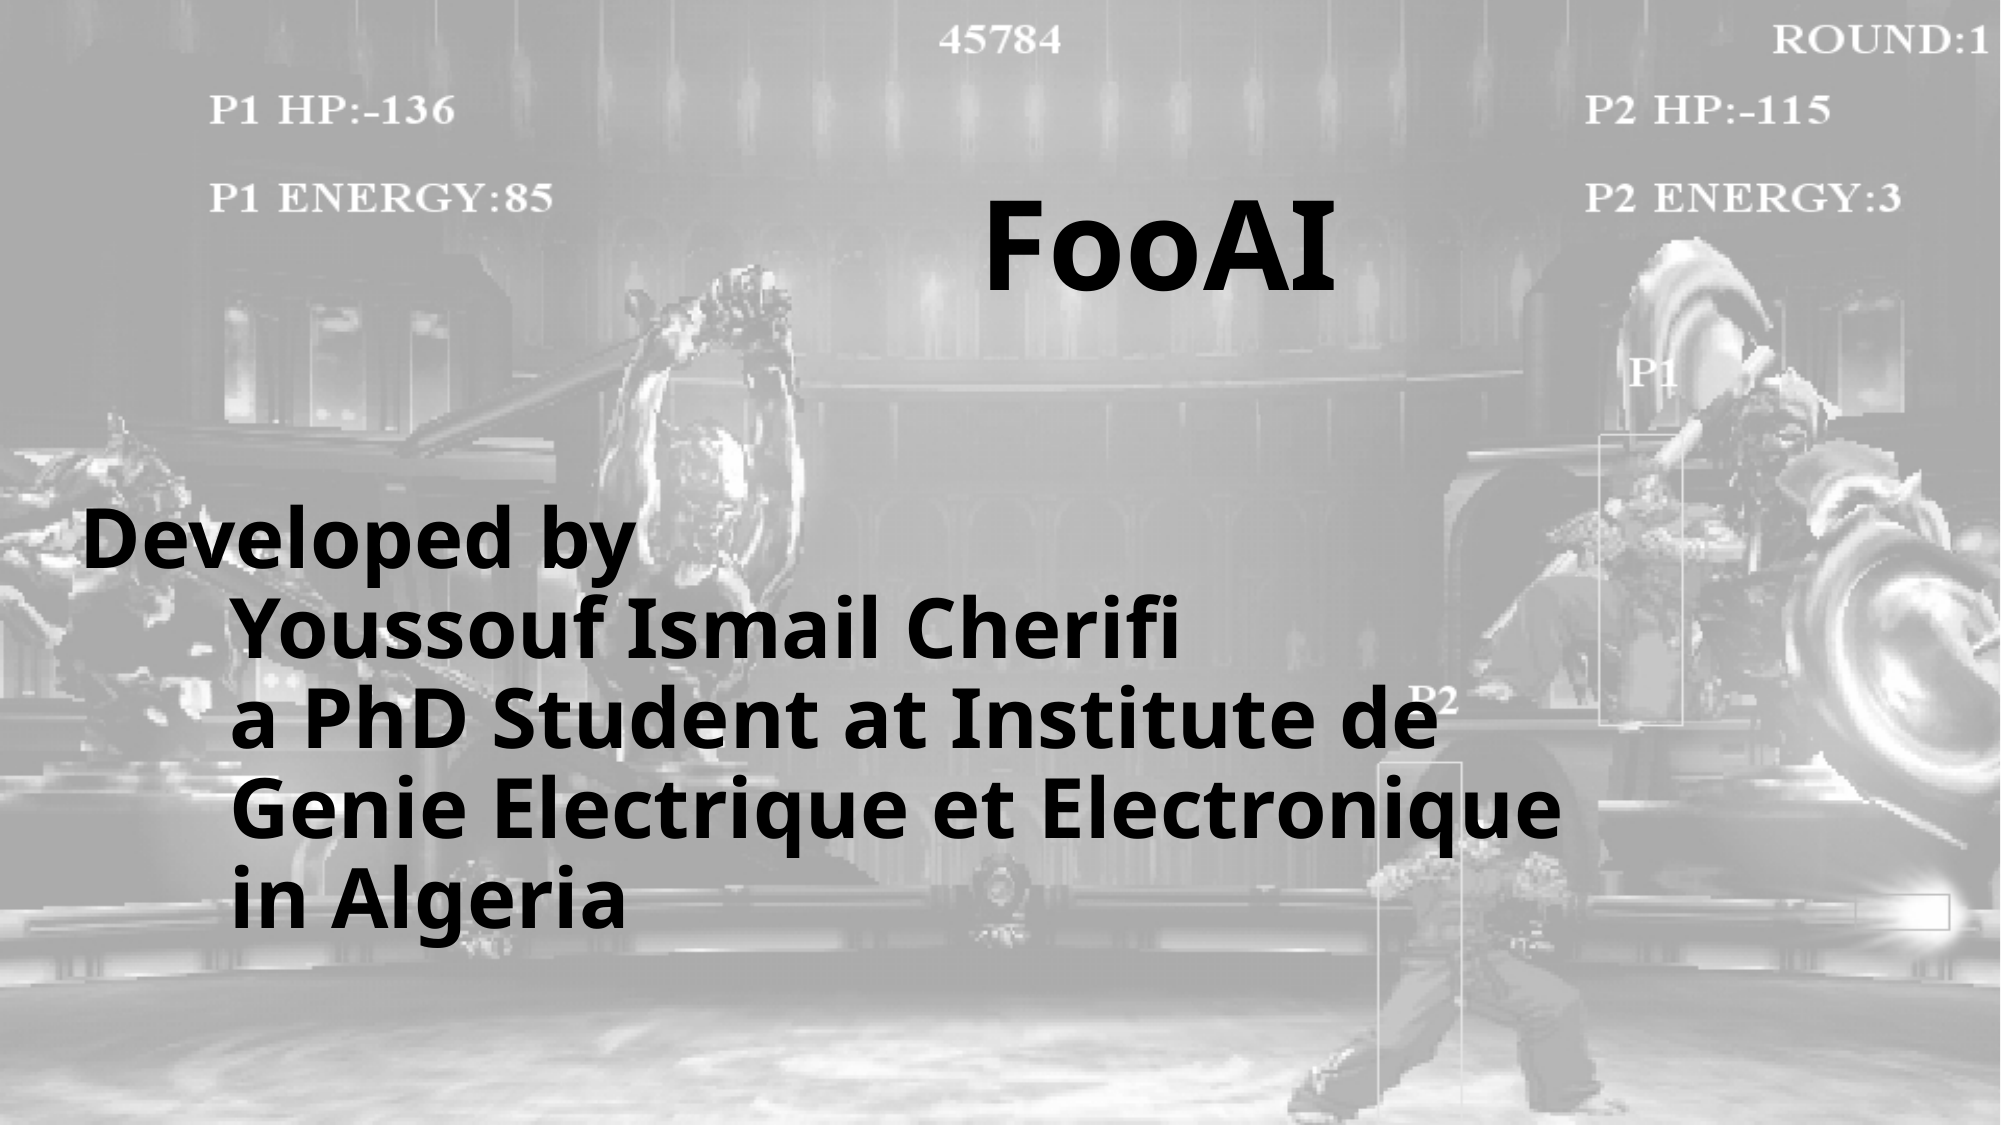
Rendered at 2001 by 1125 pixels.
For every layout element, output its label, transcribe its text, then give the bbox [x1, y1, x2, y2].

title FooAI Developed by Youssouf Ismail Cherifi a PhD Student at Institute de Genie Electrique et Electronique in Algeria [64, 1, 1940, 1125]
picture [0, 0, 2001, 1125]
